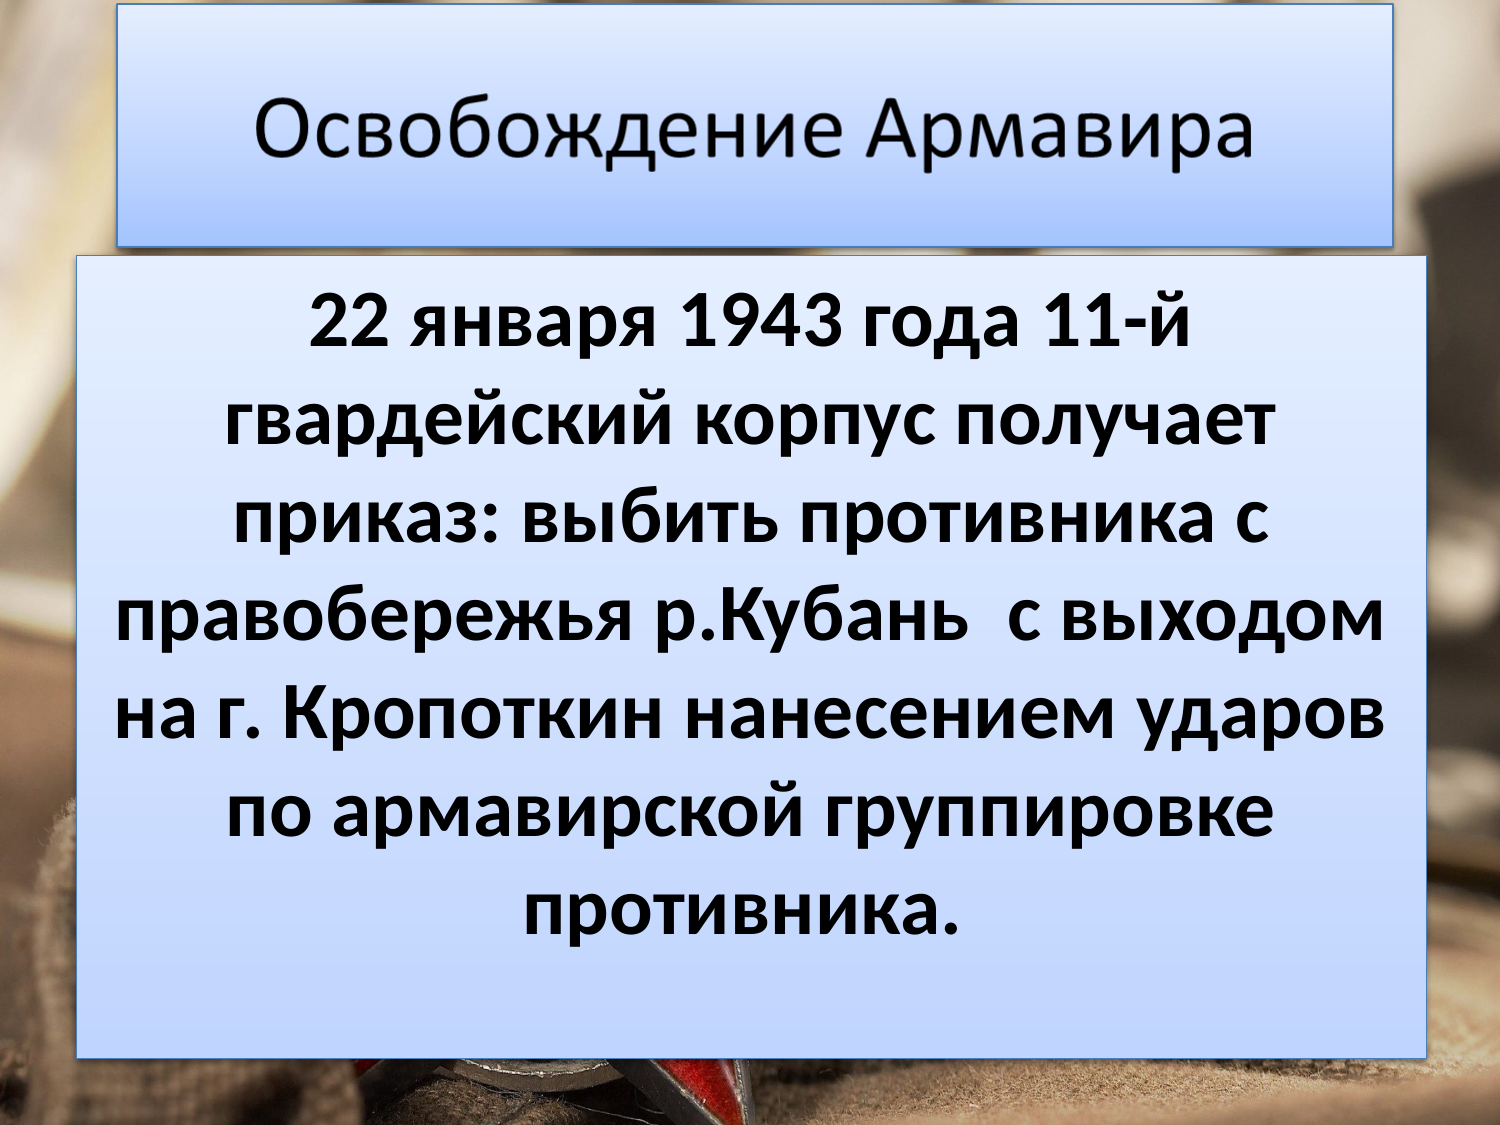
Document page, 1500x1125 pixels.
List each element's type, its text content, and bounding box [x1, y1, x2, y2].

title 22 января 1943 года 11-й гвардейский корпус получает приказ: выбить противника с правобережья р.Кубань с выходом на г. Кропоткин нанесением ударов по армавирской группировке противника. [76, 255, 1427, 1059]
picture [0, 0, 1500, 1125]
